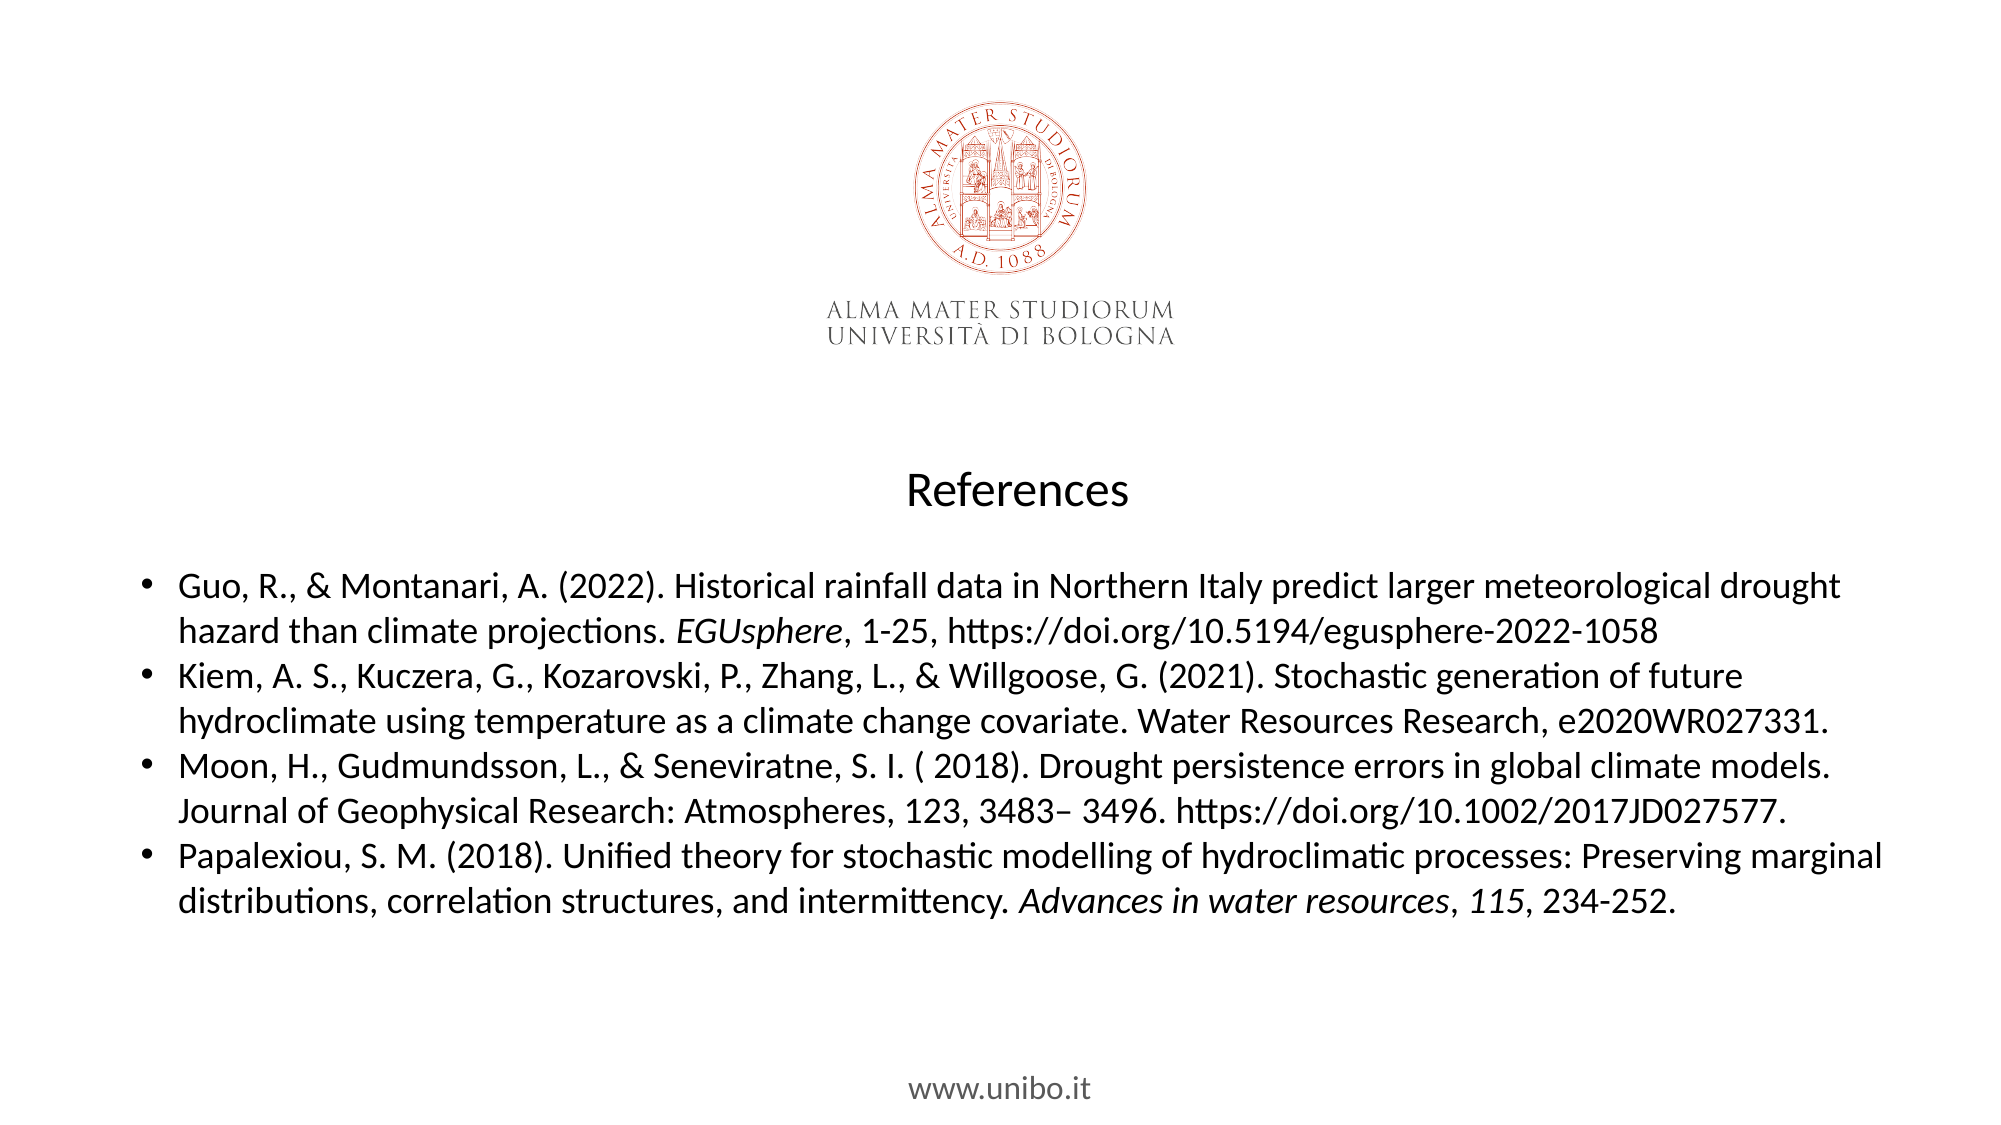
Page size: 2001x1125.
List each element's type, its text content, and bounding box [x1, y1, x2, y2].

picture [772, 66, 1228, 389]
text_box References Guo, R., & Montanari, A. (2022). Historical rainfall data in Northern Italy predict larger meteorological drought hazard than climate projections. EGUsphere, 1-25, https://doi.org/10.5194/egusphere-2022-1058 Kiem, A. S., Kuczera, G., Kozarovski, P., Zhang, L., & Willgoose, G. (2021). Stochastic generation of future hydroclimate using temperature as a climate change covariate. Water Resources Research, e2020WR027331. Moon, H., Gudmundsson, L., & Seneviratne, S. I. ( 2018). Drought persistence errors in global climate models. Journal of Geophysical Research: Atmospheres, 123, 3483– 3496. https://doi.org/10.1002/2017JD027577. Papalexiou, S. M. (2018). Unified theory for stochastic modelling of hydroclimatic processes: Preserving marginal distributions, correlation structures, and intermittency. Advances in water resources, 115, 234-252. [125, 449, 1910, 974]
